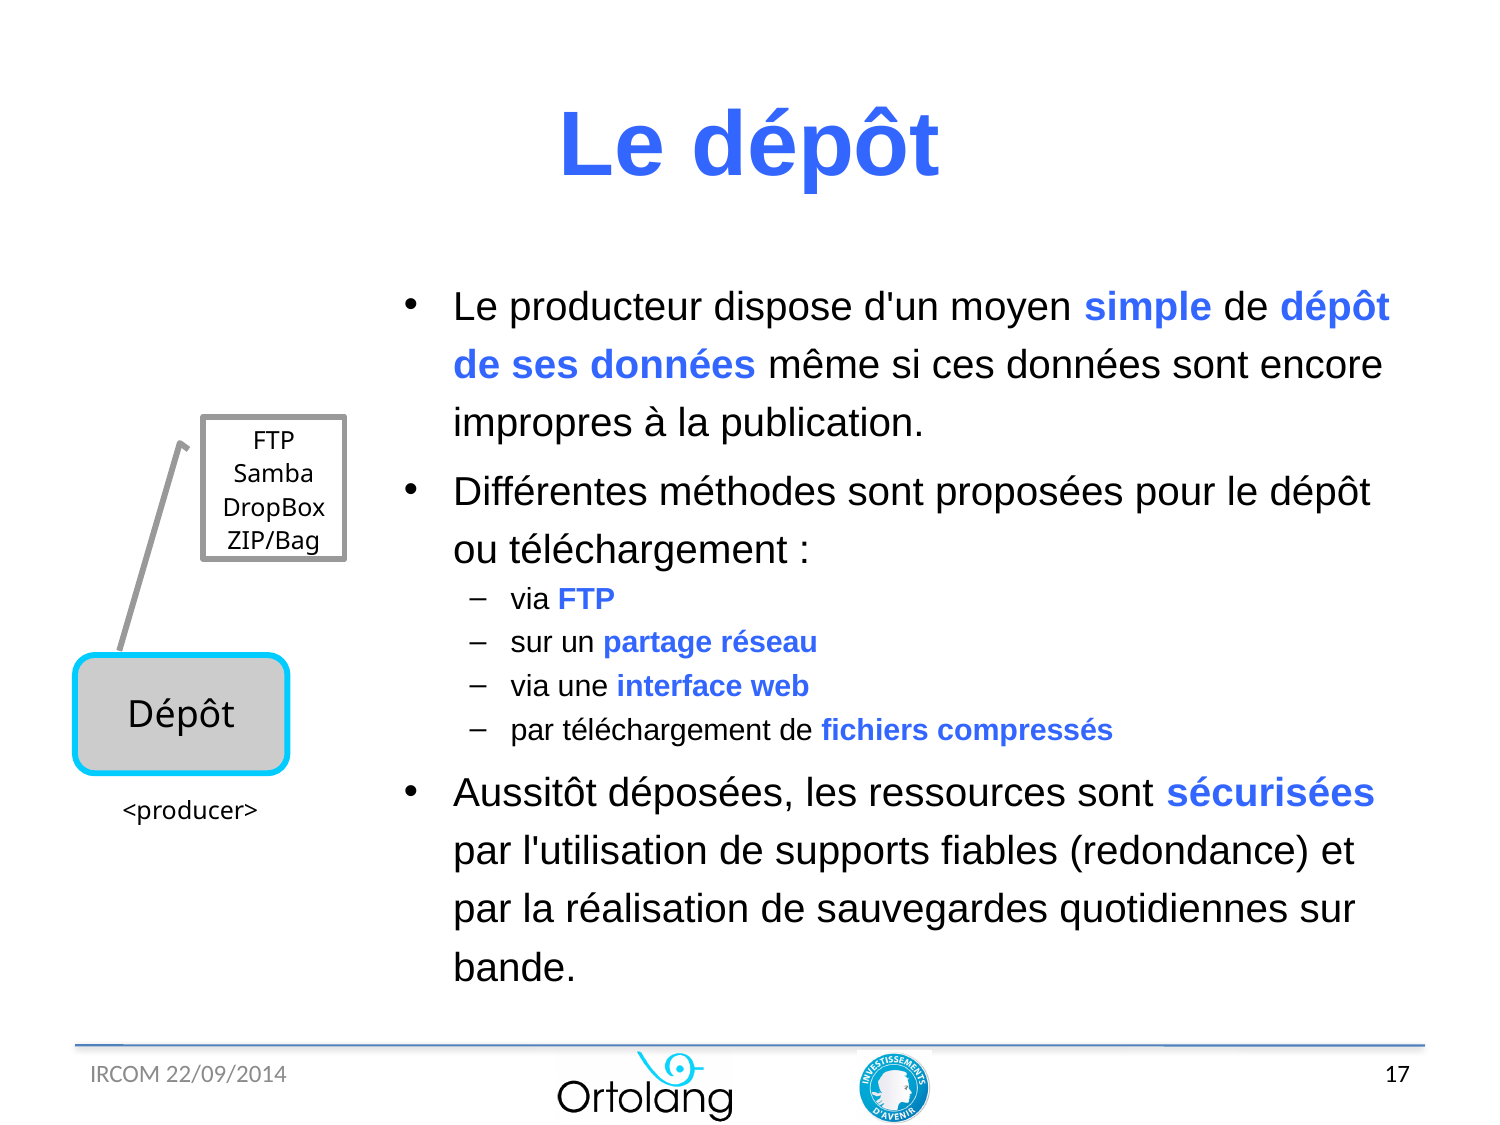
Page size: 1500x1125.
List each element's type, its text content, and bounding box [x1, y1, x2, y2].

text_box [74, 416, 345, 832]
title Le dépôt [75, 45, 1425, 233]
slide_number 17 [1074, 1042, 1425, 1103]
list Le producteur dispose d'un moyen simple de dépôt de ses données même si ces données sont encore impropres à la publication. Différentes méthodes sont proposées pour le dépôt ou téléchargement : via FTP sur un partage réseau via une interface web par téléchargement de fichiers compressés Aussitôt déposées, les ressources sont sécurisées par l'utilisation de supports fiables (redondance) et par la réalisation de sauvegardes quotidiennes sur bande. [388, 262, 1425, 1005]
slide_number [75, 1042, 425, 1103]
picture [555, 1050, 733, 1122]
picture [857, 1050, 932, 1125]
list [75, 262, 388, 1005]
